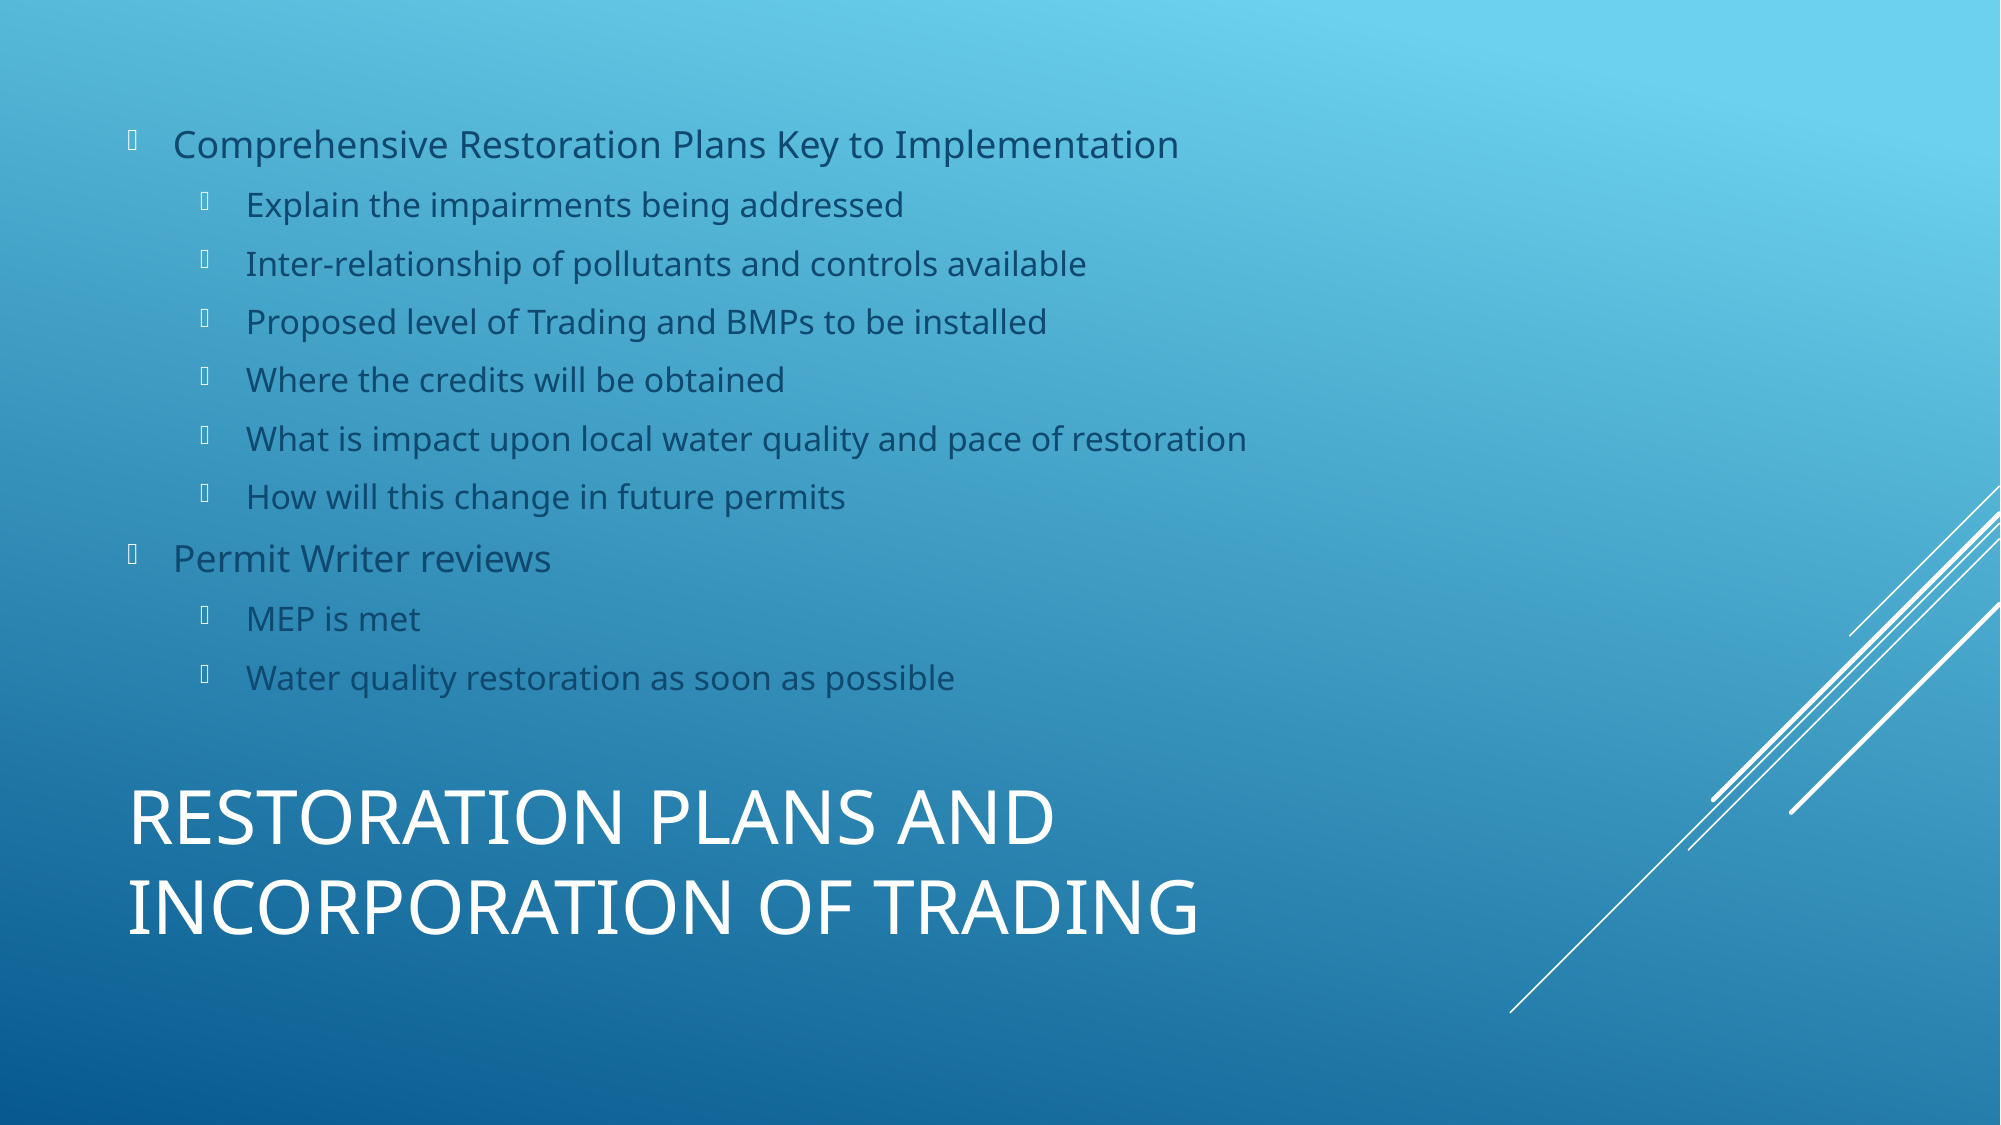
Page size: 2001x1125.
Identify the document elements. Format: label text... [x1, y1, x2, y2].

list Comprehensive Restoration Plans Key to Implementation Explain the impairments being addressed Inter-relationship of pollutants and controls available Proposed level of Trading and BMPs to be installed Where the credits will be obtained What is impact upon local water quality and pace of restoration How will this change in future permits Permit Writer reviews MEP is met Water quality restoration as soon as possible [112, 112, 1513, 706]
title Restoration Plans and Incorporation of Trading [112, 736, 1513, 984]
